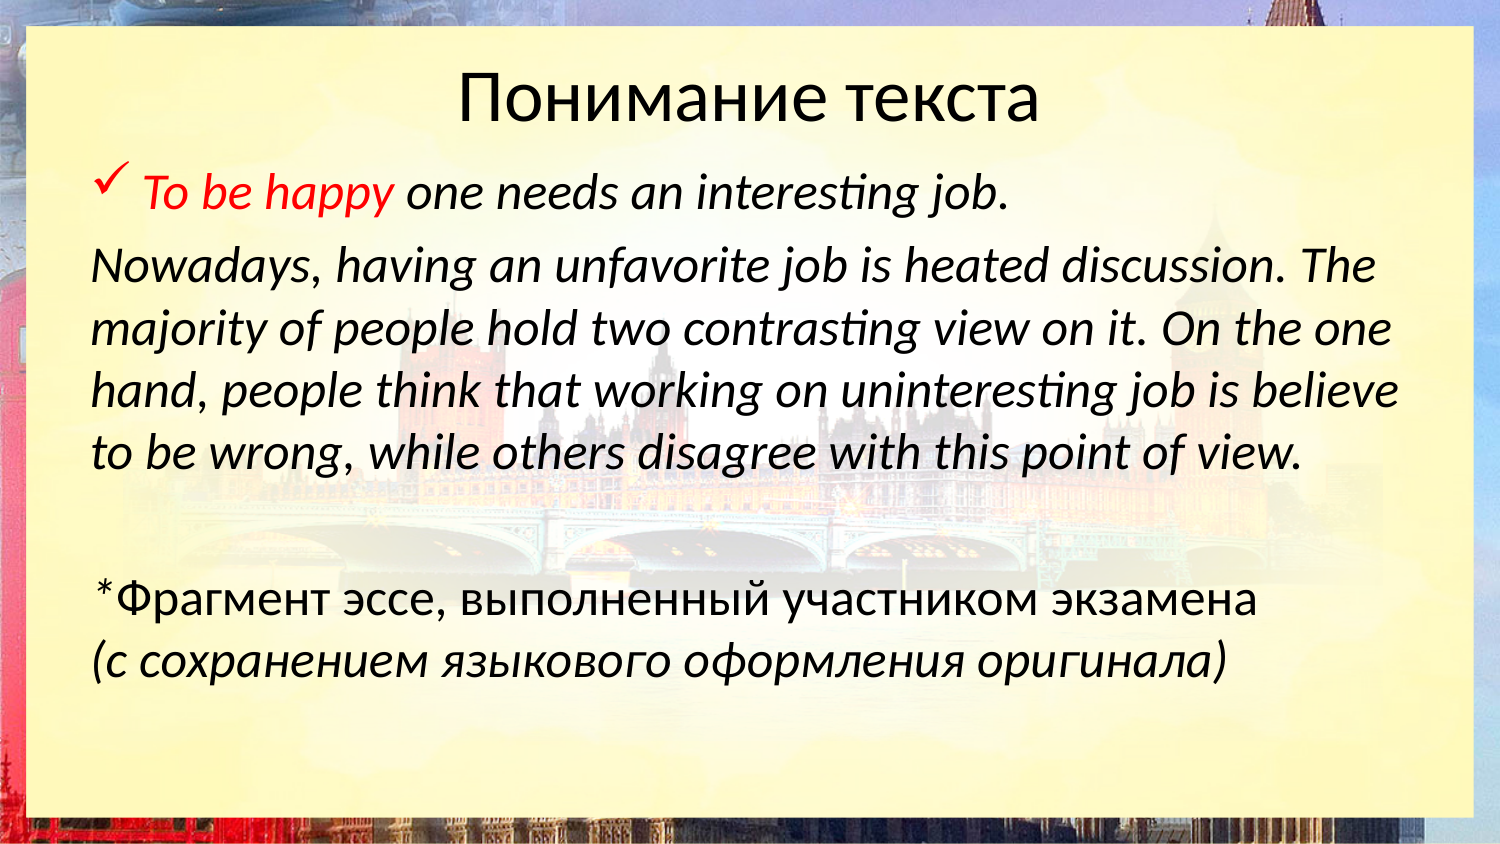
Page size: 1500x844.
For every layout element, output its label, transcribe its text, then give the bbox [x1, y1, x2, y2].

list To be happy one needs an interesting job. Nowadays, having an unfavorite job is heated discussion. The majority of people hold two contrasting view on it. On the one hand, people think that working on uninteresting job is believe to be wrong, while others disagree with this point of view. *Фрагмент эссе, выполненный участником экзамена (с сохранением языкового оформления оригинала) [75, 150, 1425, 754]
picture [0, 0, 1500, 844]
title Понимание текста [75, 33, 1425, 150]
